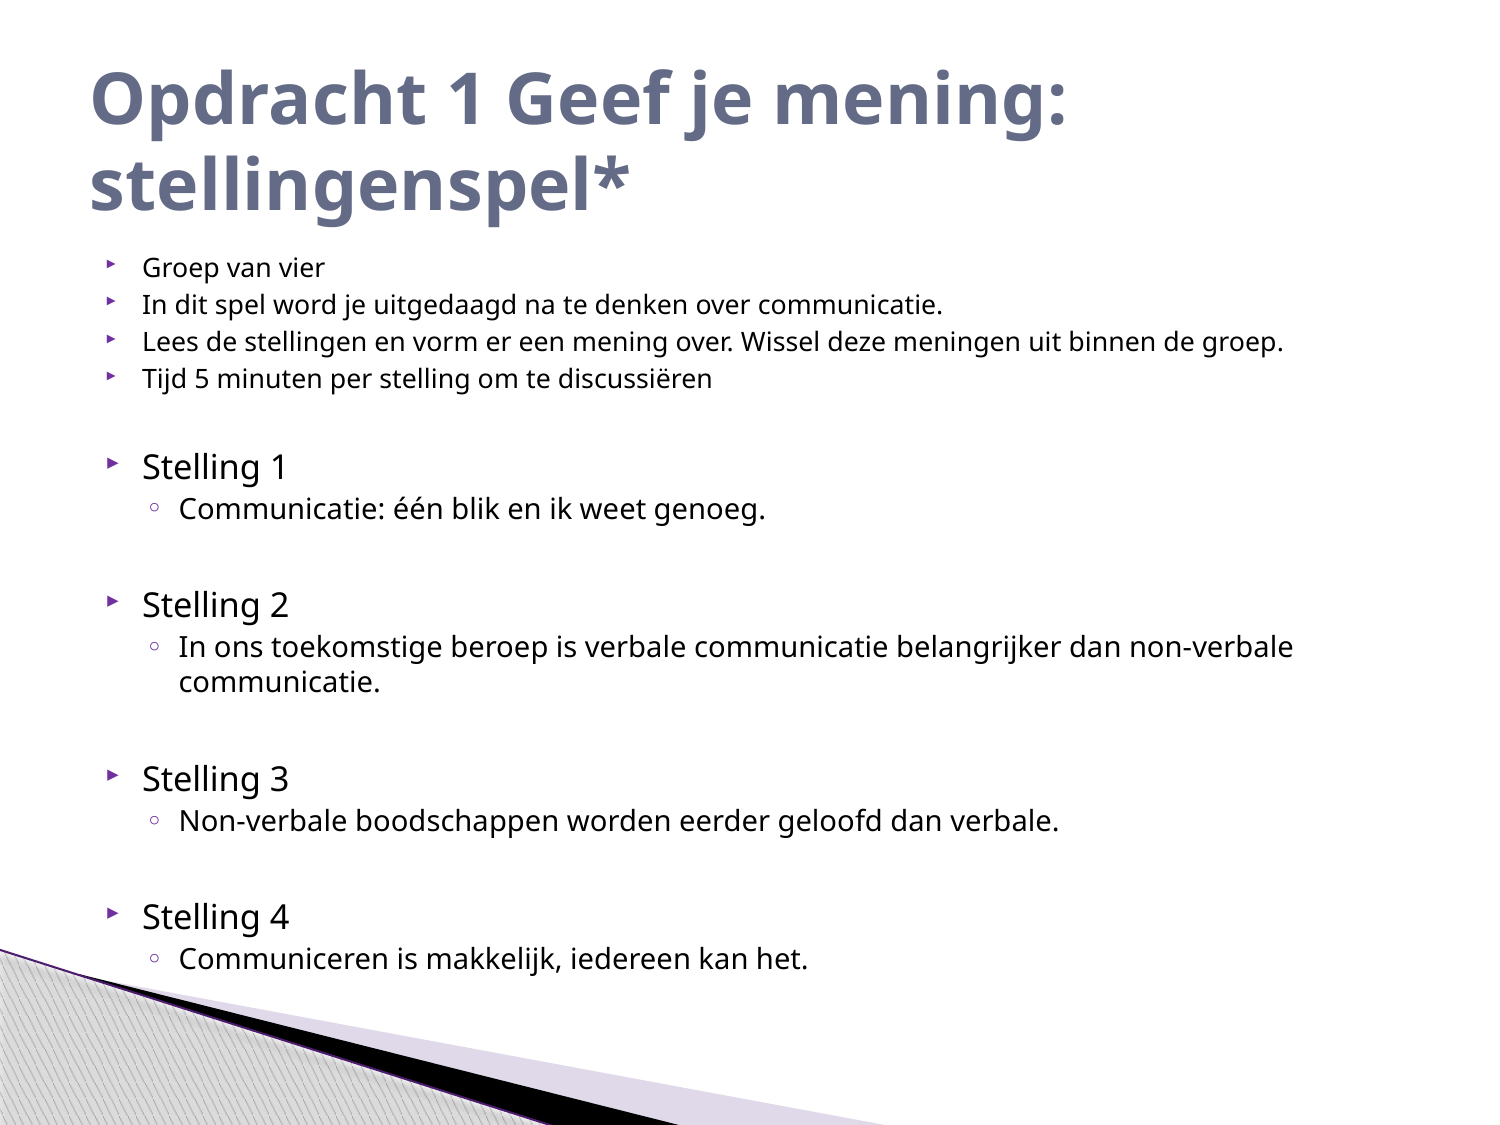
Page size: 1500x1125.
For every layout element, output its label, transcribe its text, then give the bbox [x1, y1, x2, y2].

list Groep van vier In dit spel word je uitgedaagd na te denken over communicatie. Lees de stellingen en vorm er een mening over. Wissel deze meningen uit binnen de groep. Tijd 5 minuten per stelling om te discussiëren Stelling 1 Communicatie: één blik en ik weet genoeg. Stelling 2 In ons toekomstige beroep is verbale communicatie belangrijker dan non-verbale communicatie. Stelling 3 Non-verbale boodschappen worden eerder geloofd dan verbale. Stelling 4 Communiceren is makkelijk, iedereen kan het. [75, 243, 1425, 986]
title Opdracht 1 Geef je mening: stellingenspel* [75, 45, 1425, 233]
